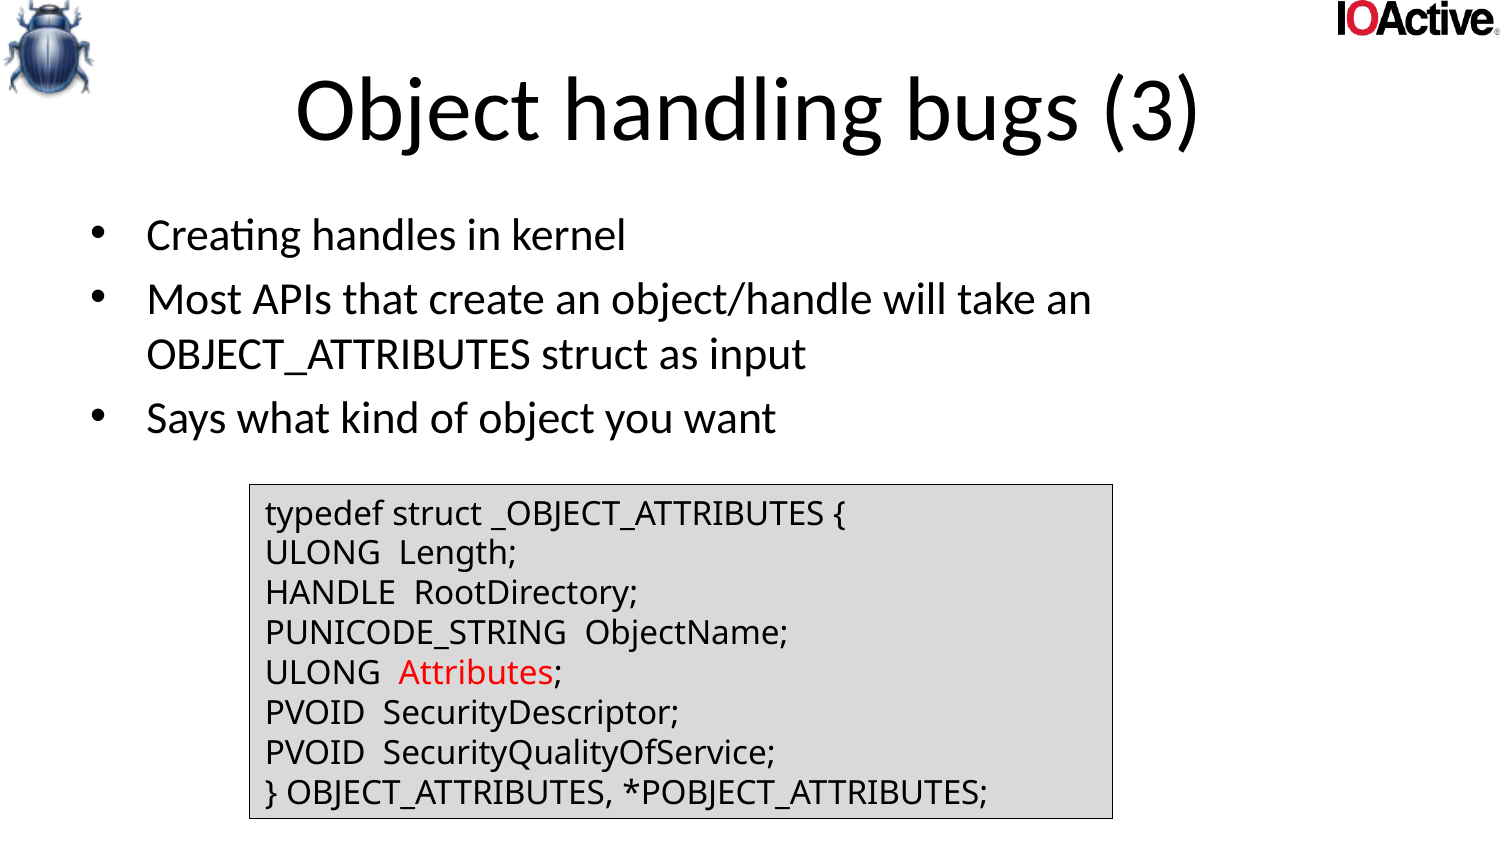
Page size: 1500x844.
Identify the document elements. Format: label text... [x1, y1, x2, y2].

text_box typedef struct _OBJECT_ATTRIBUTES { ULONG Length; HANDLE RootDirectory; PUNICODE_STRING ObjectName; ULONG Attributes; PVOID SecurityDescriptor; PVOID SecurityQualityOfService; } OBJECT_ATTRIBUTES, *POBJECT_ATTRIBUTES; [249, 484, 1113, 819]
picture [0, 0, 101, 101]
picture [1337, 0, 1500, 36]
list Creating handles in kernel Most APIs that create an object/handle will take an OBJECT_ATTRIBUTES struct as input Says what kind of object you want [75, 196, 1425, 754]
title Object handling bugs (3) [75, 33, 1425, 175]
